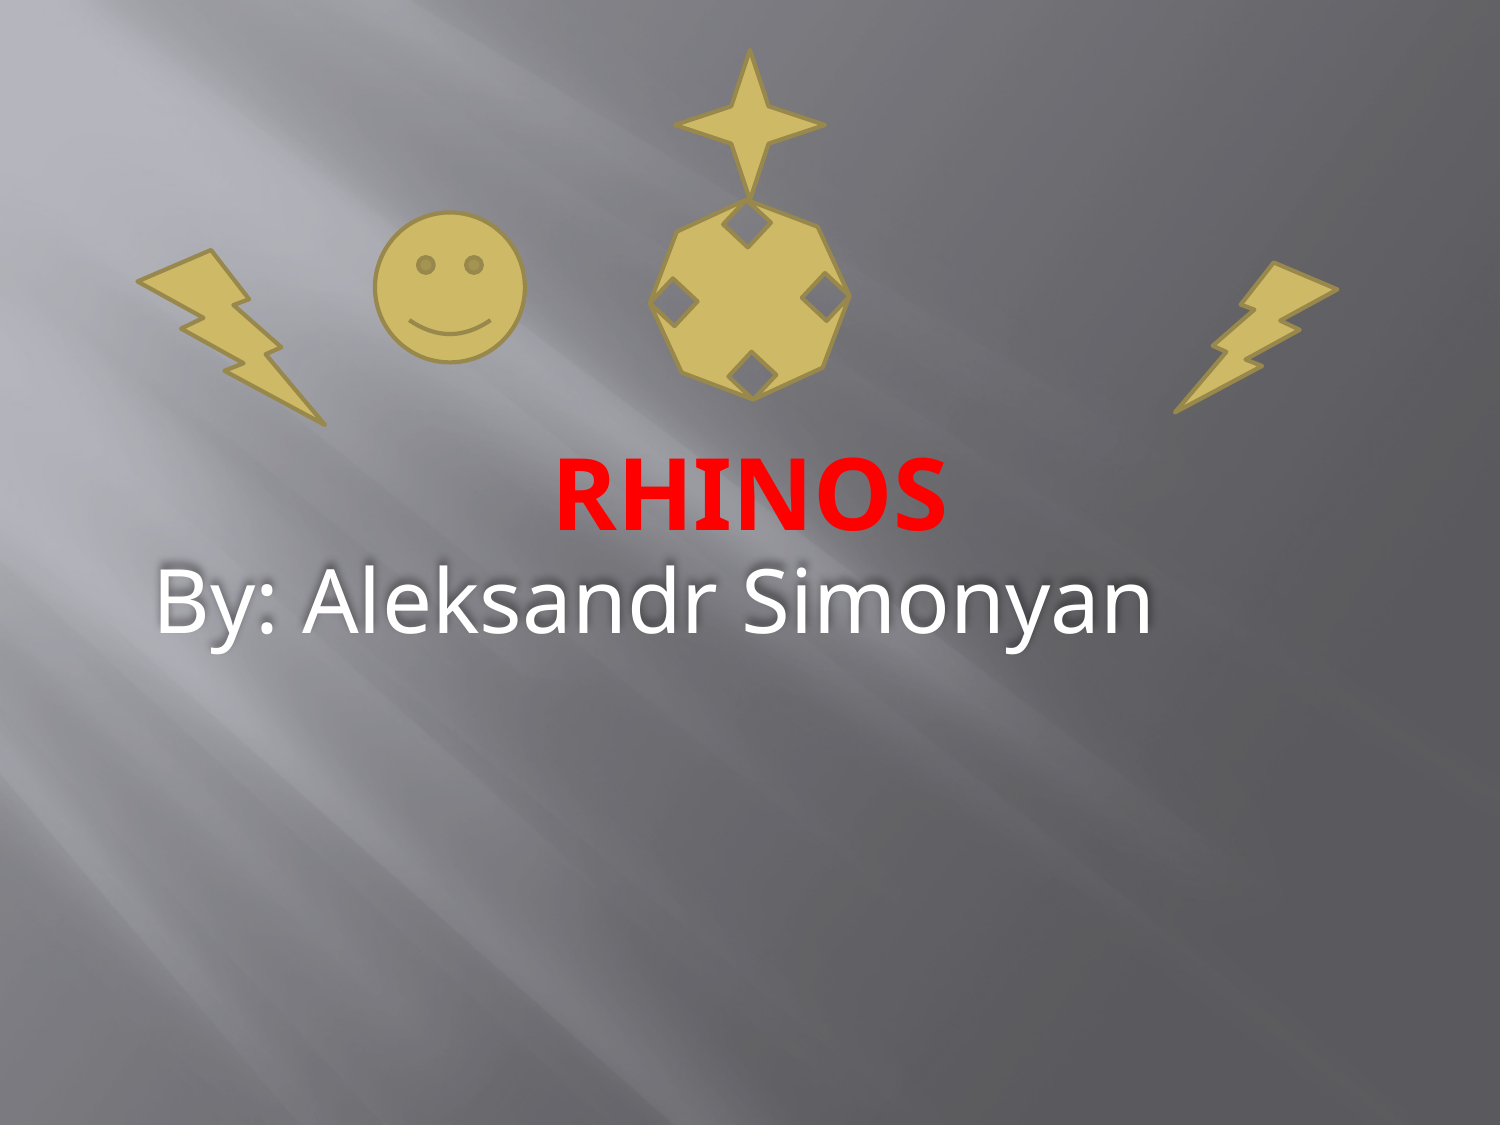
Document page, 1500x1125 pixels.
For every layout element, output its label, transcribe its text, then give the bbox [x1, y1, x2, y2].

title rhinos [0, 362, 1500, 550]
text_box [672, 47, 828, 203]
text_box [135, 248, 327, 427]
text_box [1173, 260, 1340, 415]
text_box [647, 197, 852, 402]
subtitle By: Aleksandr Simonyan [137, 537, 1200, 763]
text_box [372, 210, 528, 365]
